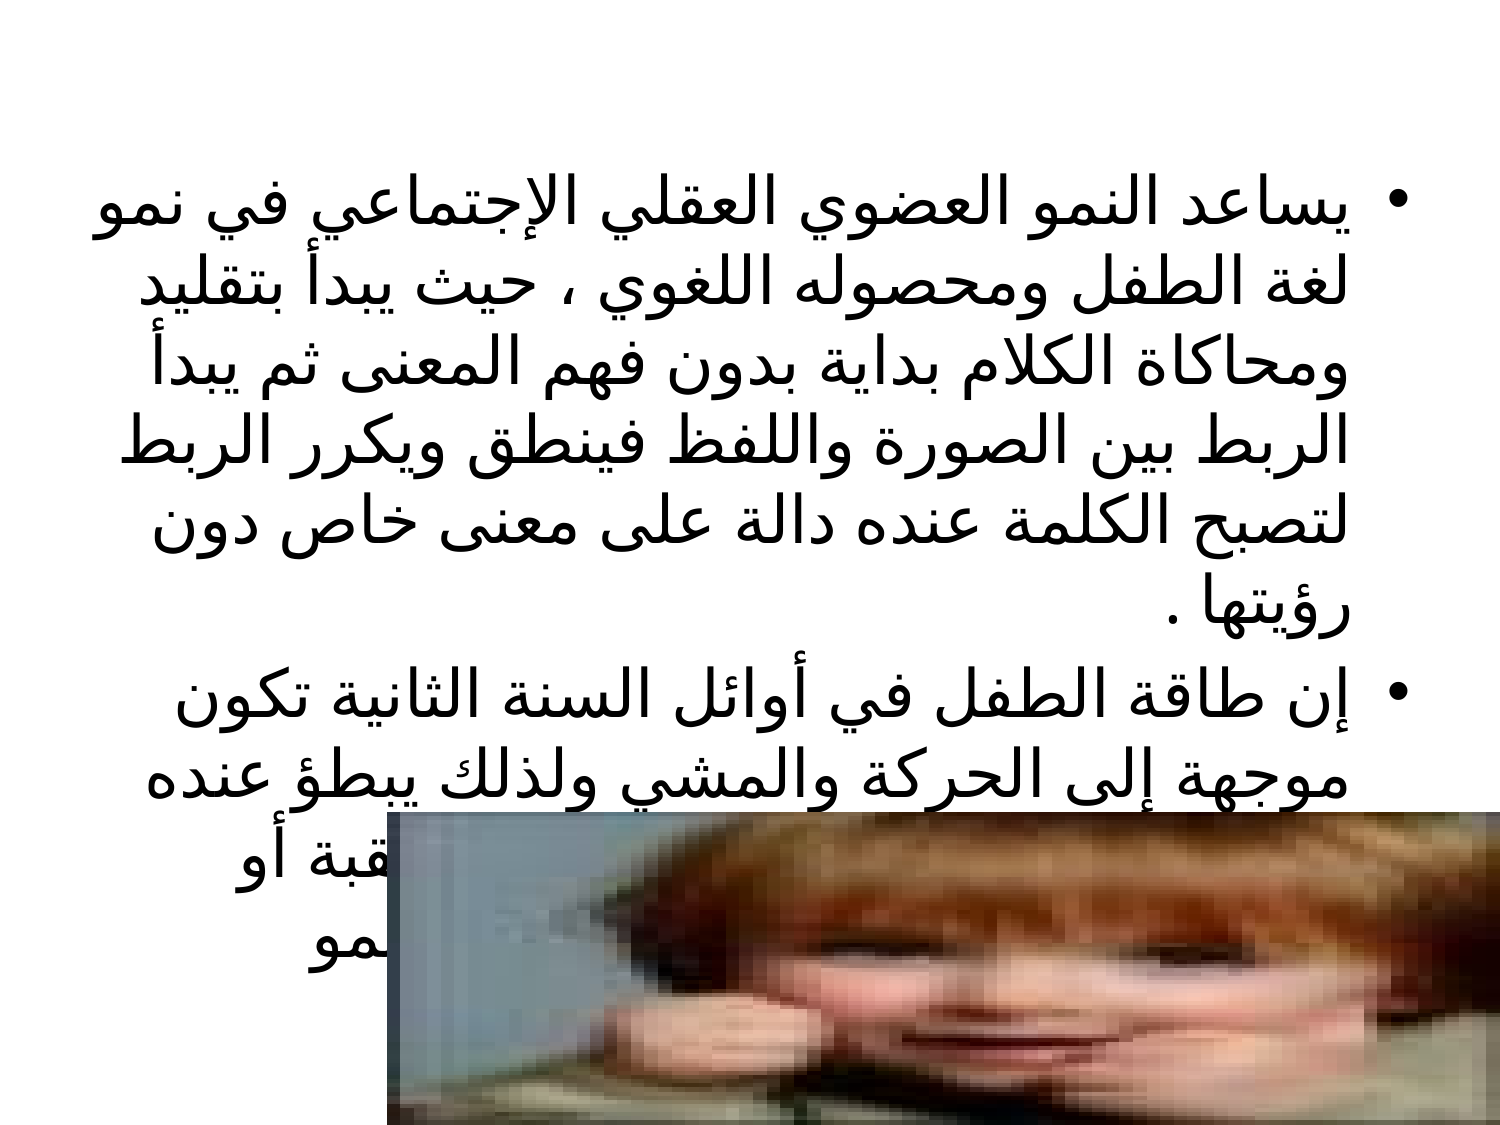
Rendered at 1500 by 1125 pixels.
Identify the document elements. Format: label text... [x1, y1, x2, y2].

picture [387, 812, 1500, 1125]
list يساعد النمو العضوي العقلي الإجتماعي في نمو لغة الطفل ومحصوله اللغوي ، حيث يبدأ بتقليد ومحاكاة الكلام بداية بدون فهم المعنى ثم يبدأ الربط بين الصورة واللفظ فينطق ويكرر الربط لتصبح الكلمة عنده دالة على معنى خاص دون رؤيتها . إن طاقة الطفل في أوائل السنة الثانية تكون موجهة إلى الحركة والمشي ولذلك يبطؤ عنده نمو لغة التعبيرولكن عندما يتخطى عقبة أو مطلب المشي تبدأ لغة التعبير في النمو السريع. [75, 149, 1425, 1005]
